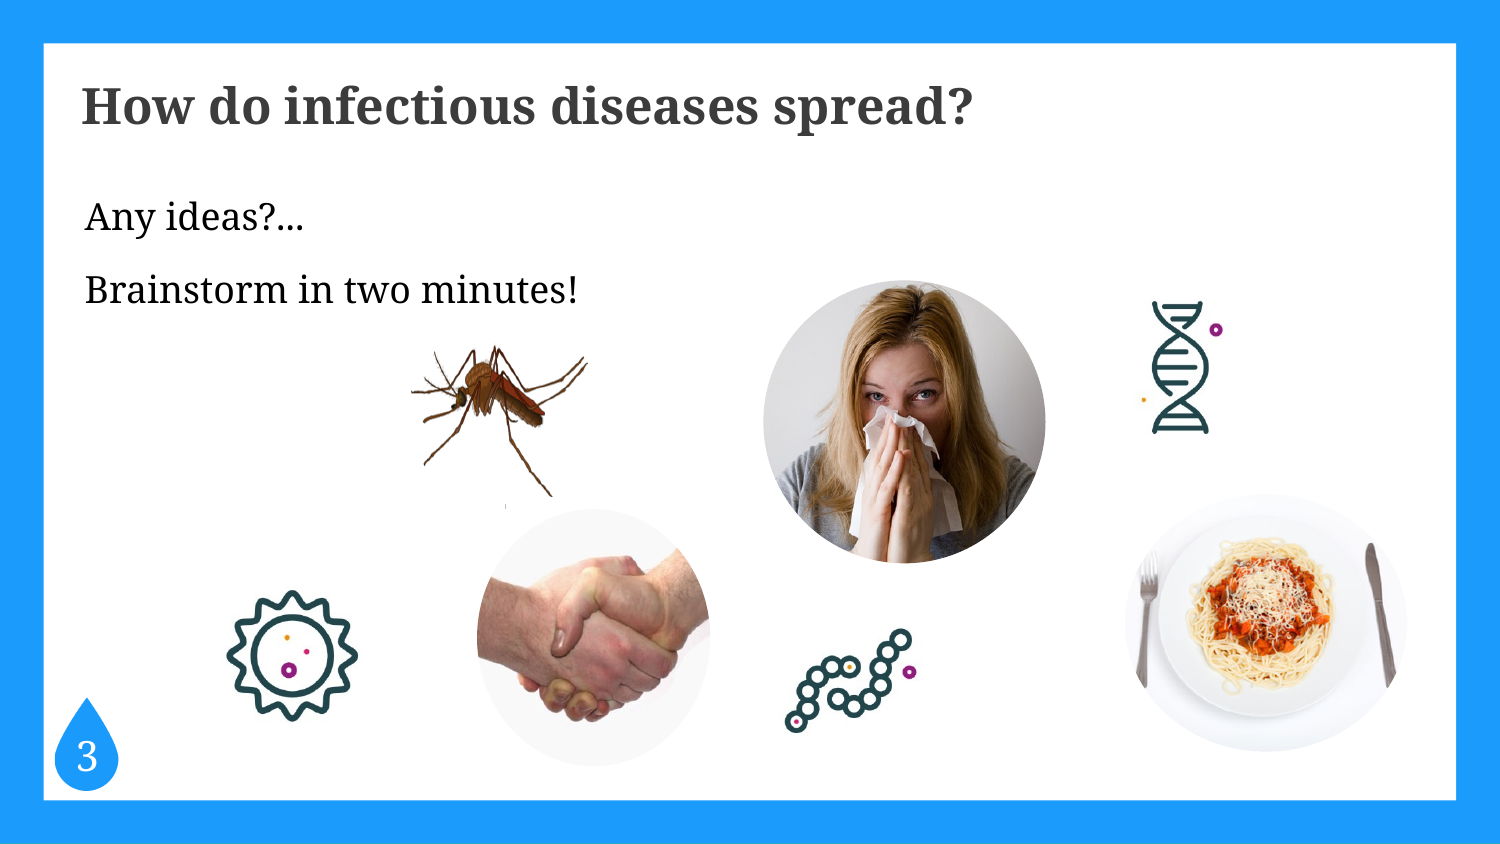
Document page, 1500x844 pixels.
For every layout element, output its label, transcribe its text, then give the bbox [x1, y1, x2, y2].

picture [53, 695, 120, 793]
text_box [408, 315, 602, 510]
text_box [1125, 494, 1408, 752]
picture [1110, 290, 1255, 443]
text_box [477, 509, 711, 767]
picture [220, 579, 365, 732]
text_box [763, 280, 1046, 564]
picture [778, 604, 923, 757]
text_box Any ideas?... Brainstorm in two minutes! [77, 171, 1084, 319]
text_box [43, 43, 1457, 801]
text_box [0, 0, 1500, 844]
text_box How do infectious diseases spread? [73, 66, 1049, 142]
